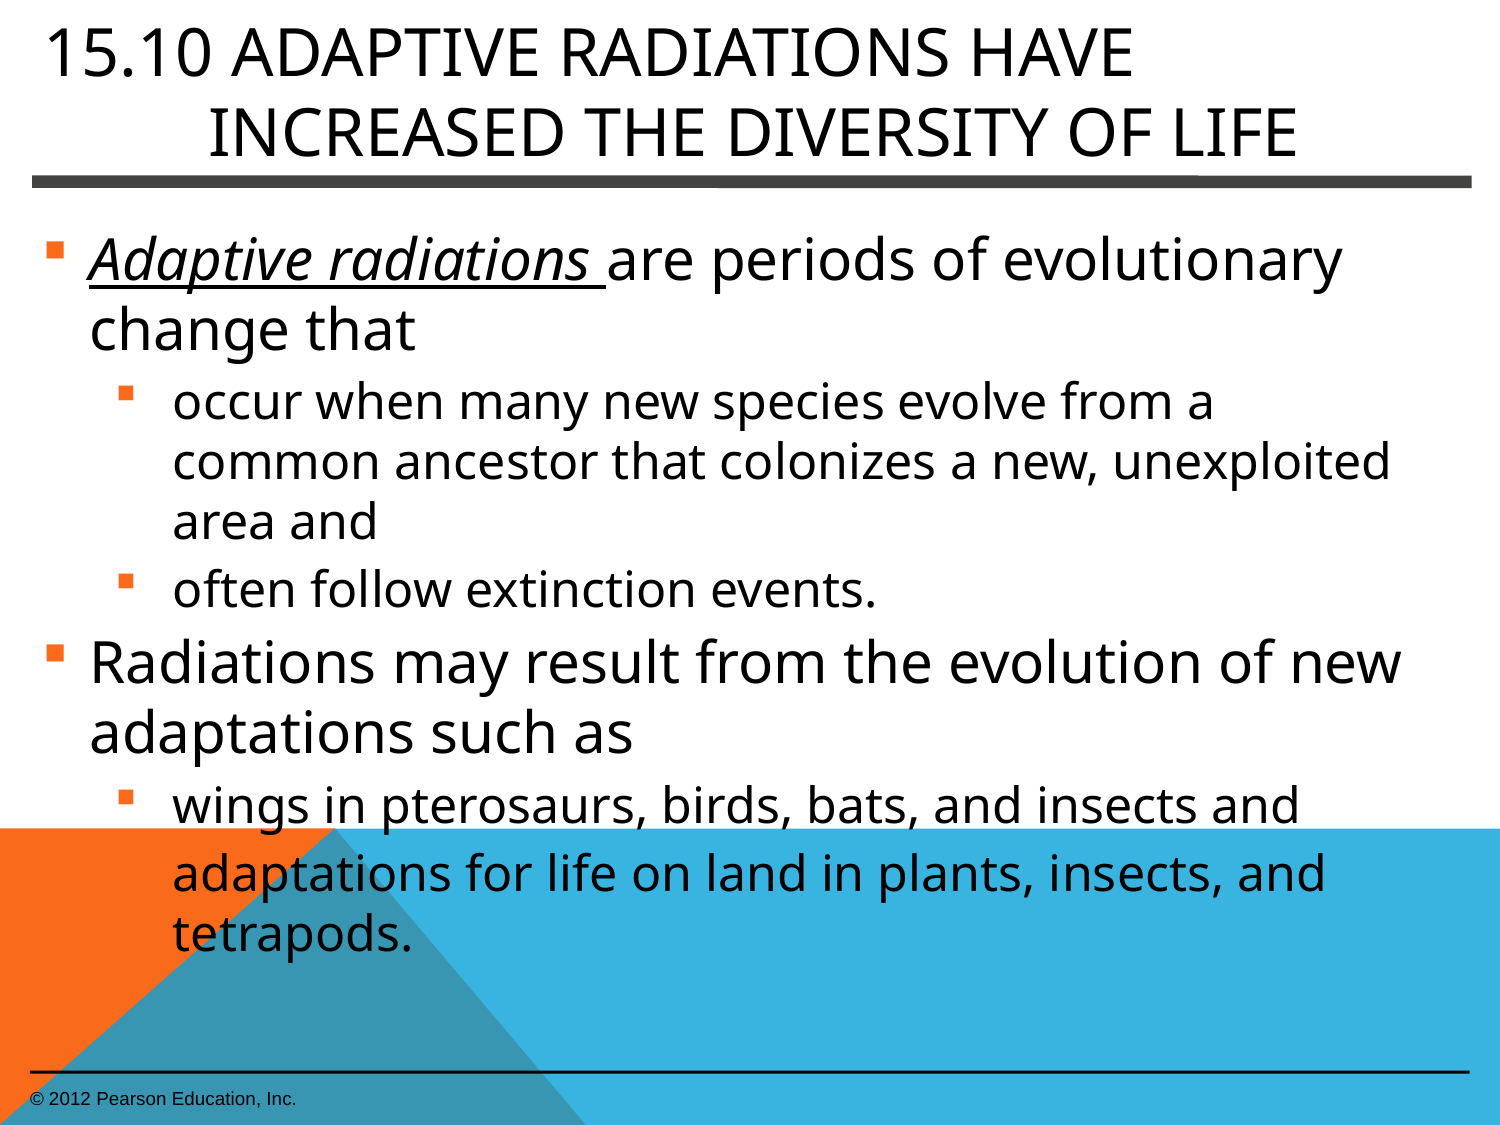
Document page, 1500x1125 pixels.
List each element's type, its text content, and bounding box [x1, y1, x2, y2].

text_box © 2012 Pearson Education, Inc. [29, 1086, 1470, 1110]
title 15.10 Adaptive radiations have increased the diversity of life [28, 0, 1469, 191]
list Adaptive radiations are periods of evolutionary change that occur when many new species evolve from a common ancestor that colonizes a new, unexploited area and often follow extinction events. Radiations may result from the evolution of new adaptations such as wings in pterosaurs, birds, bats, and insects and adaptations for life on land in plants, insects, and tetrapods. [26, 214, 1427, 1093]
